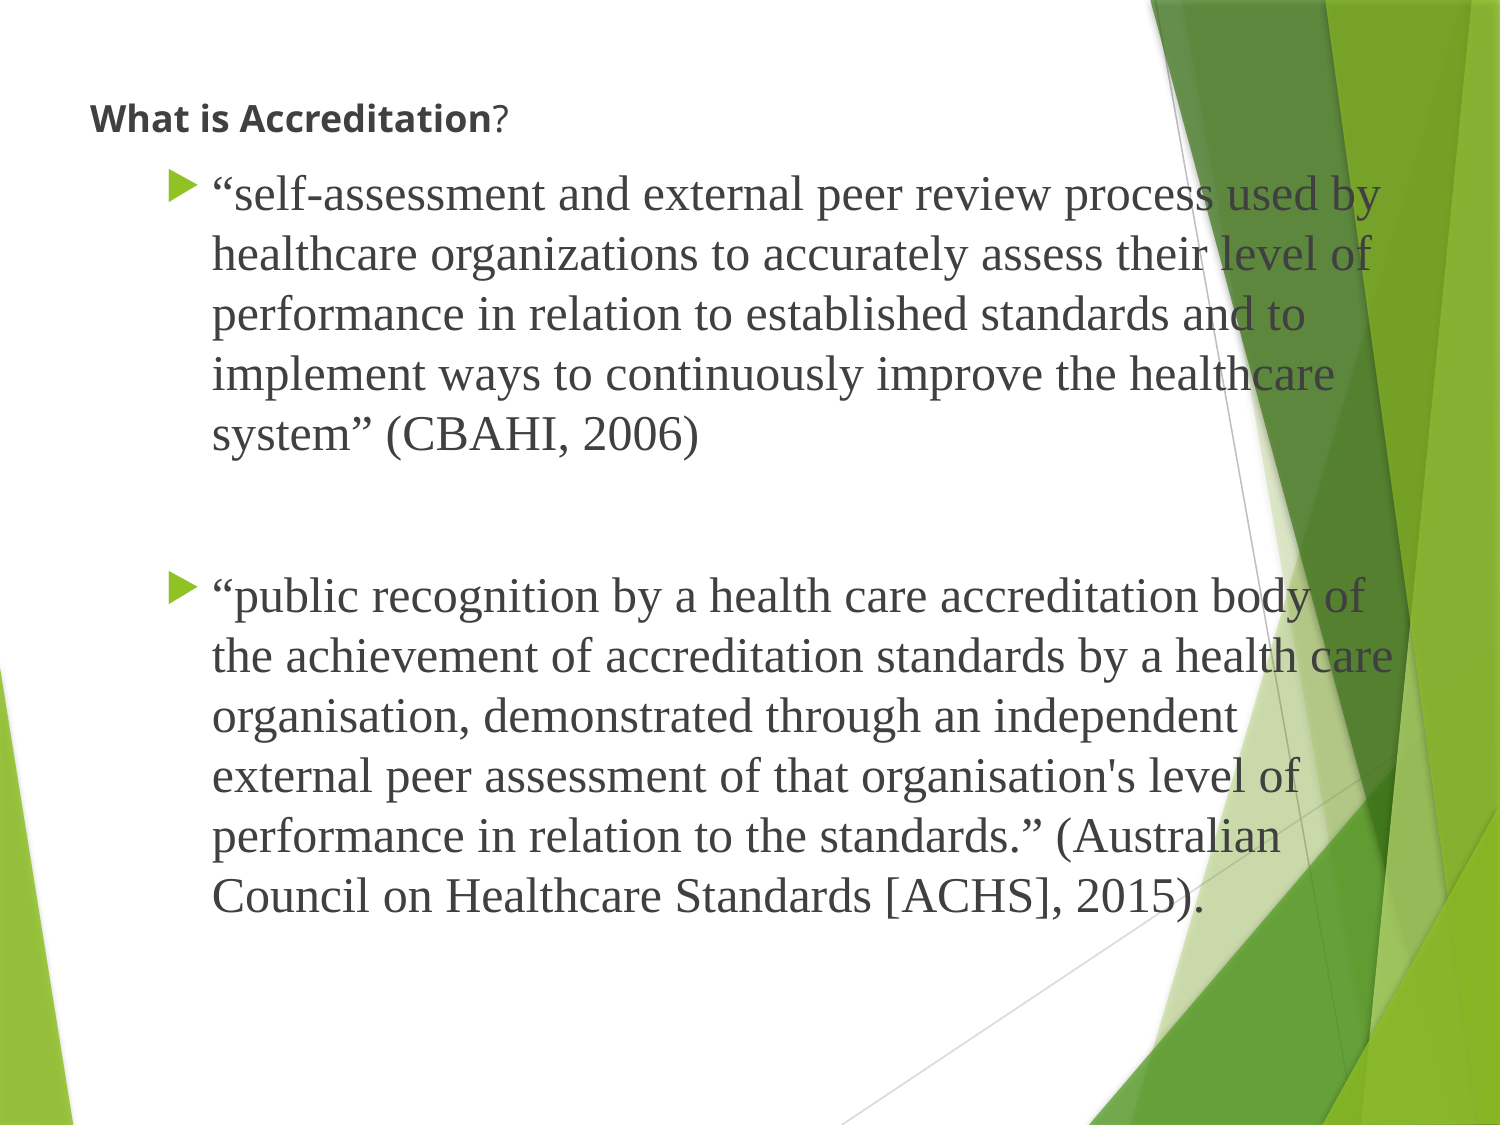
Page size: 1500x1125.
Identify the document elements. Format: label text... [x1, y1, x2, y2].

list What is Accreditation? “self-assessment and external peer review process used by healthcare organizations to accurately assess their level of performance in relation to established standards and to implement ways to continuously improve the healthcare system” (CBAHI, 2006) “public recognition by a health care accreditation body of the achievement of accreditation standards by a health care organisation, demonstrated through an independent external peer assessment of that organisation's level of performance in relation to the standards.” (Australian Council on Healthcare Standards [ACHS], 2015). [75, 87, 1425, 1005]
